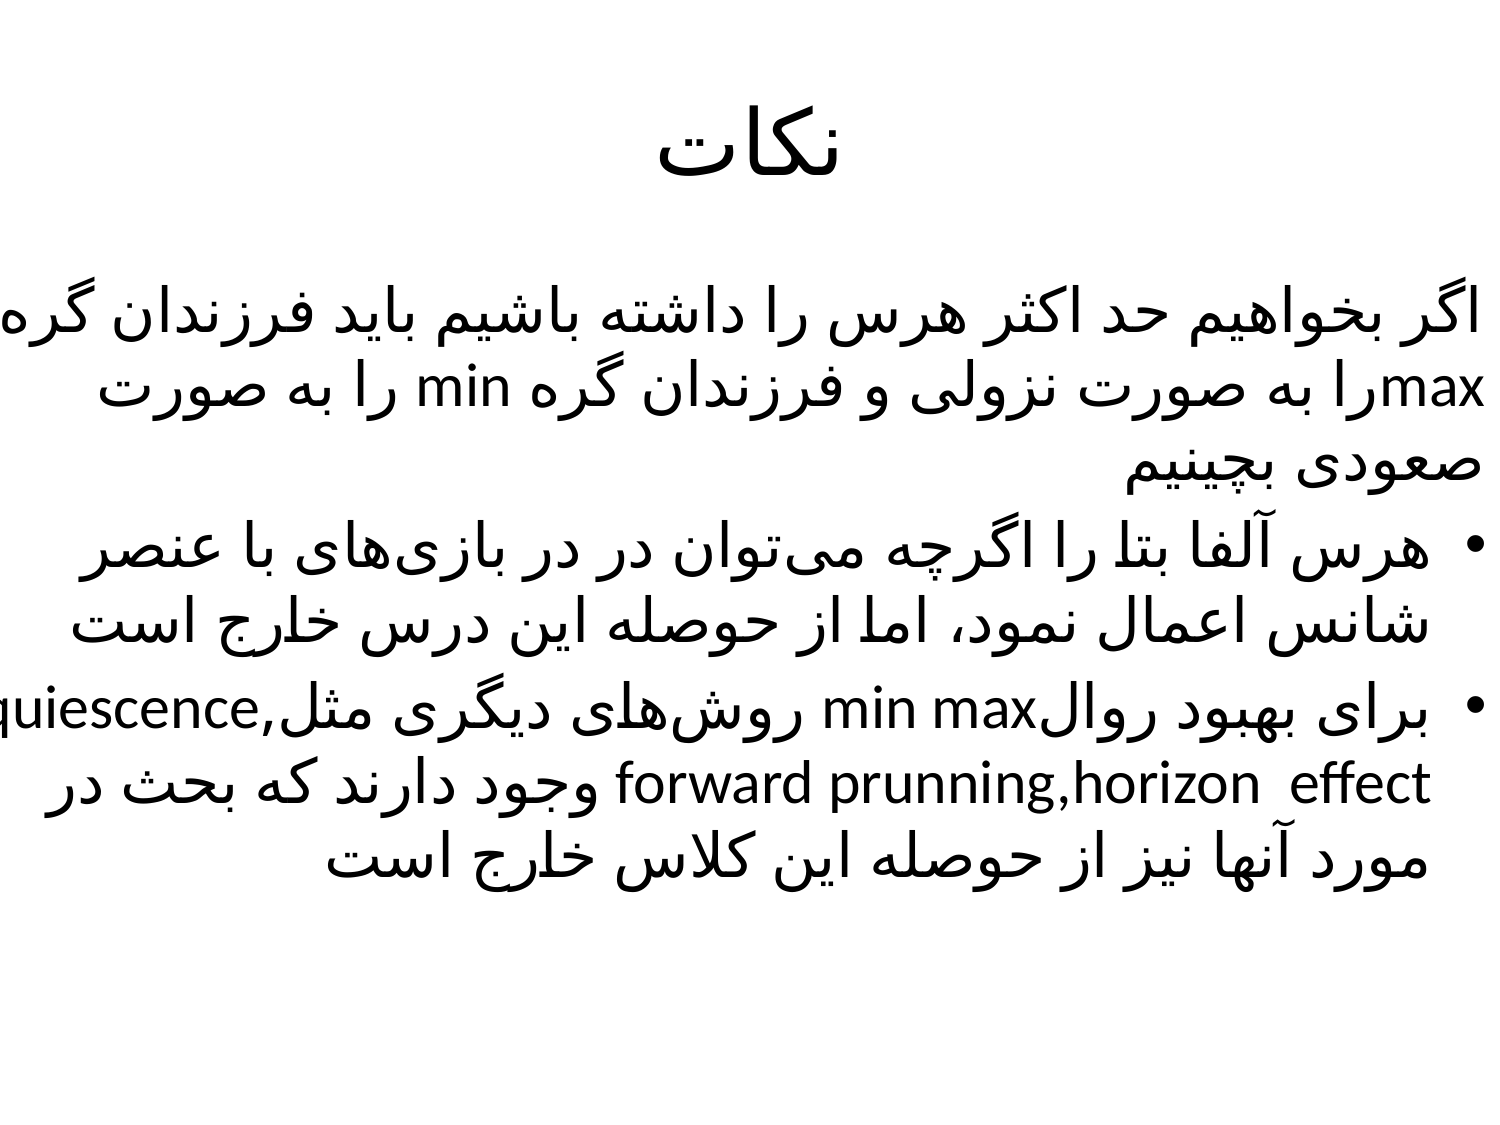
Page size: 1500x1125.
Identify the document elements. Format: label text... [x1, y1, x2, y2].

list اگر بخواهیم حد اکثر هرس را داشته باشیم باید فرزندان گره maxرا به صورت نزولی و فرزندان گره min را به صورت صعودی بچینیم هرس آلفا بتا را اگرچه می‌توان در در بازی‌های با عنصر شانس اعمال نمود، اما از حوصله این درس خارج است برای بهبود روالmin max روش‌های دیگری مثل,quiescence forward prunning,horizon effectوجود دارند که بحث در مورد آنها نیز از حوصله این کلاس خارج است [0, 262, 1500, 1005]
title نکات [75, 45, 1425, 233]
